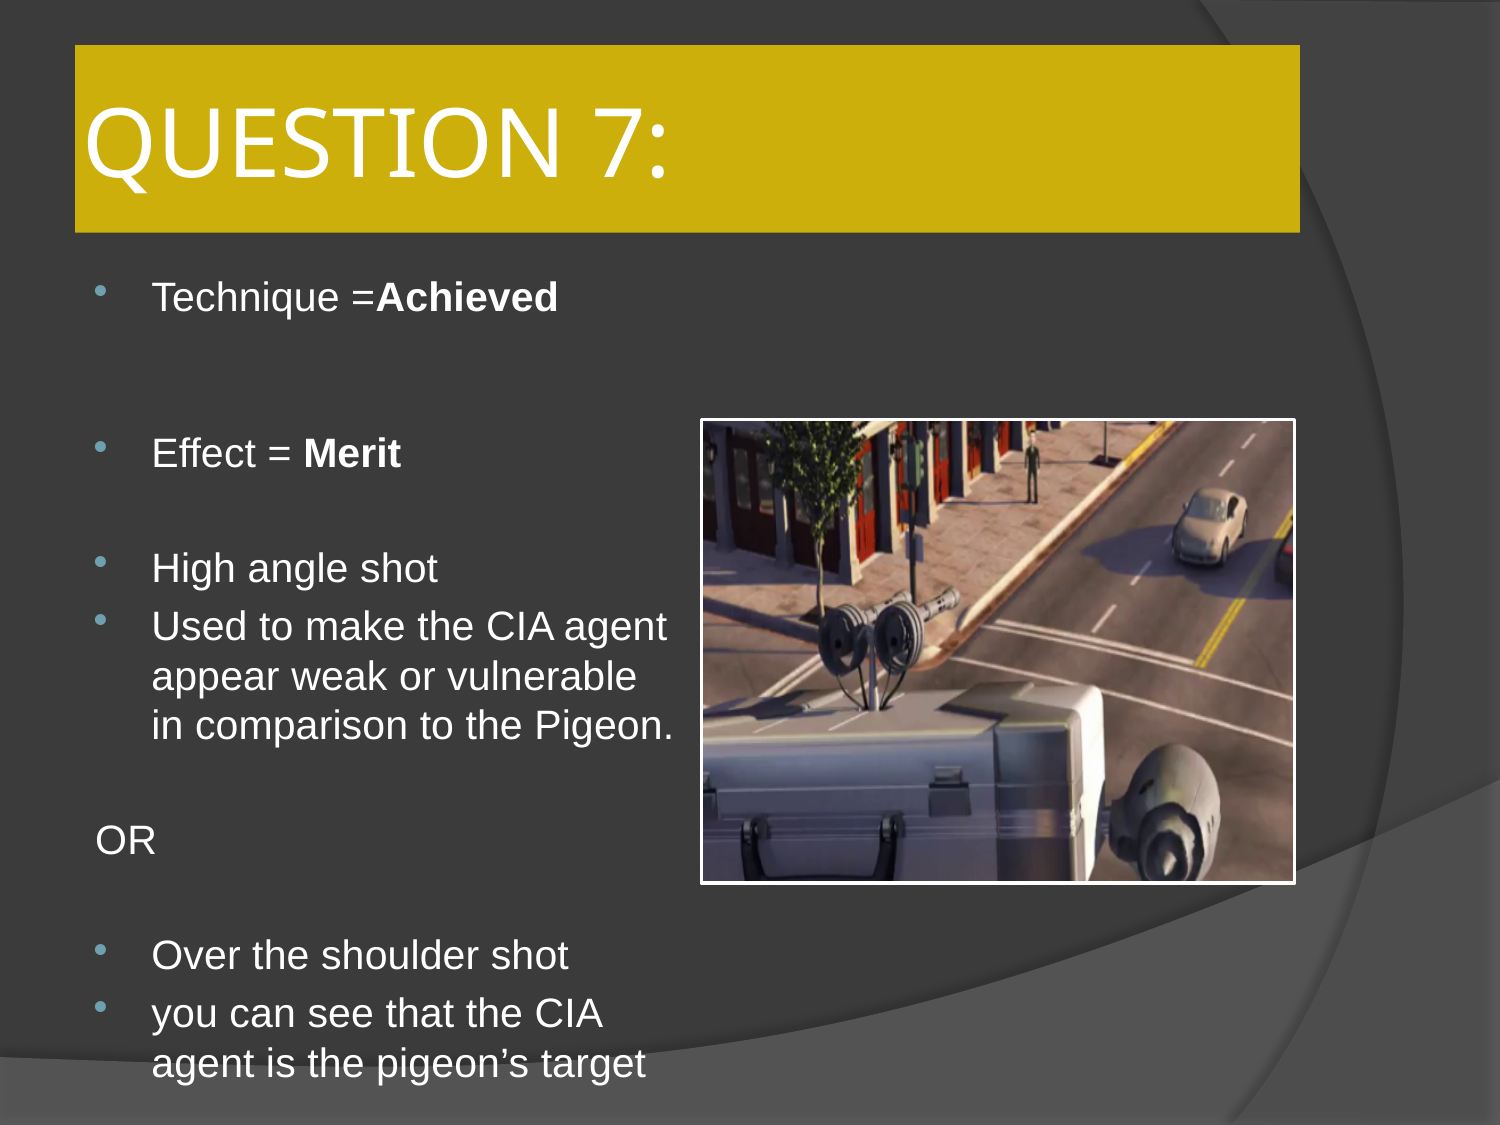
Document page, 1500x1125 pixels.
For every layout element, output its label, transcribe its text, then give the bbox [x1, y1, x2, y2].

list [702, 420, 1294, 882]
list Technique =Achieved Effect = Merit High angle shot Used to make the CIA agent appear weak or vulnerable in comparison to the Pigeon. OR Over the shoulder shot you can see that the CIA agent is the pigeon’s target [75, 262, 691, 1094]
title QUESTION 7: [75, 45, 1300, 233]
